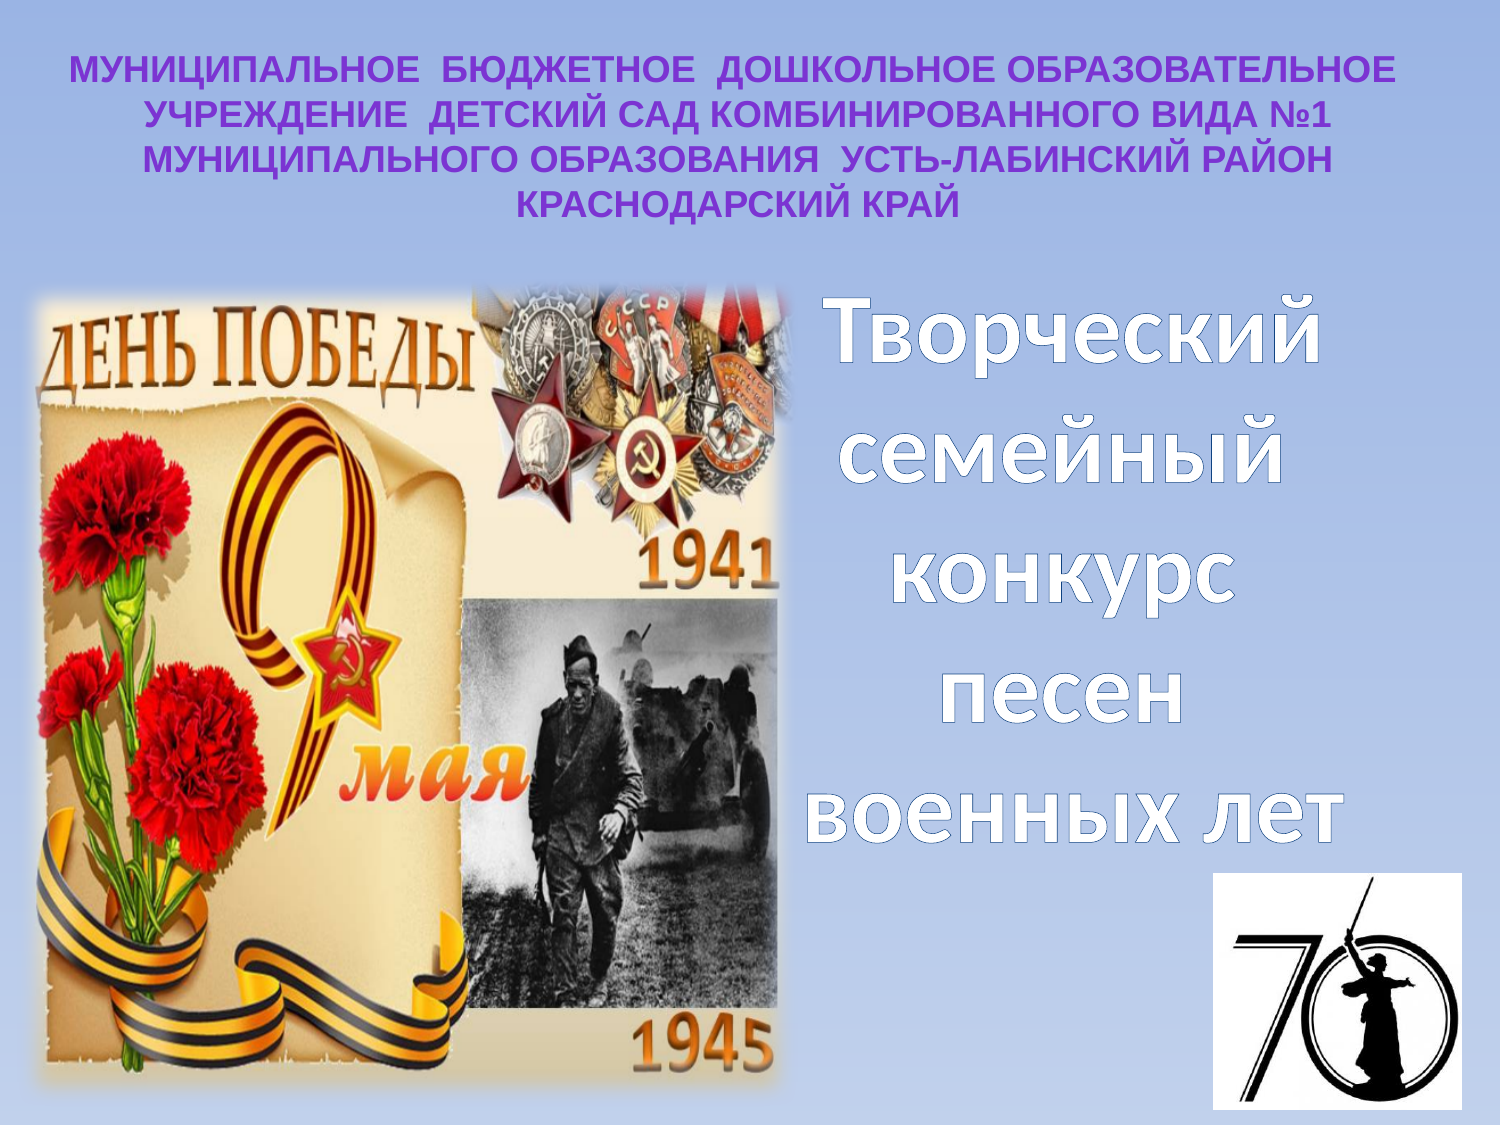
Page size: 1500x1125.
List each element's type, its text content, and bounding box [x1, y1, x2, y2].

text_box Творческий семейный конкурс песен военных лет [648, 255, 1498, 870]
text_box Муниципальное бюджетное дошкольное образовательное учреждение детский сад комбинированного вида №1 муниципального образования Усть-Лабинский район Краснодарский край [17, 37, 1459, 278]
picture [17, 279, 798, 1108]
picture [1212, 873, 1462, 1111]
